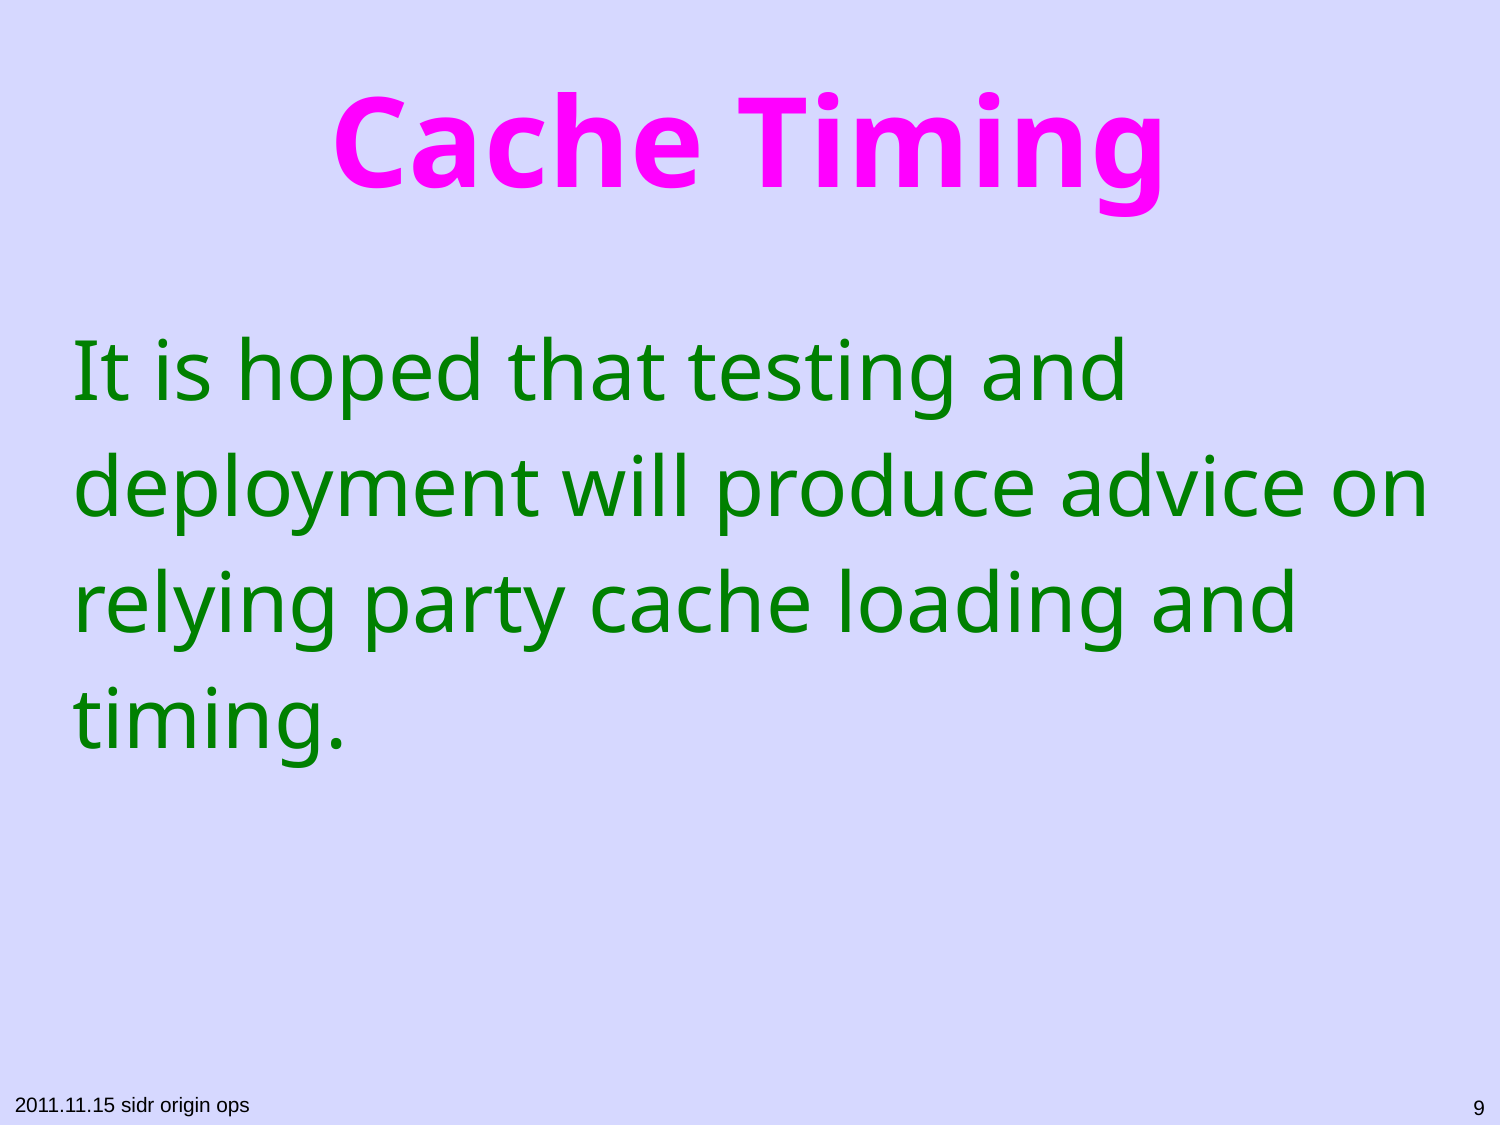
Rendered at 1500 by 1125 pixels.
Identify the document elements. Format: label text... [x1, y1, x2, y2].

title Cache Timing [0, 4, 1500, 247]
slide_number 9 [1424, 1085, 1500, 1125]
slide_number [0, 1085, 355, 1125]
subtitle It is hoped that testing and deployment will produce advice on relying party cache loading and timing. [71, 300, 1436, 1073]
